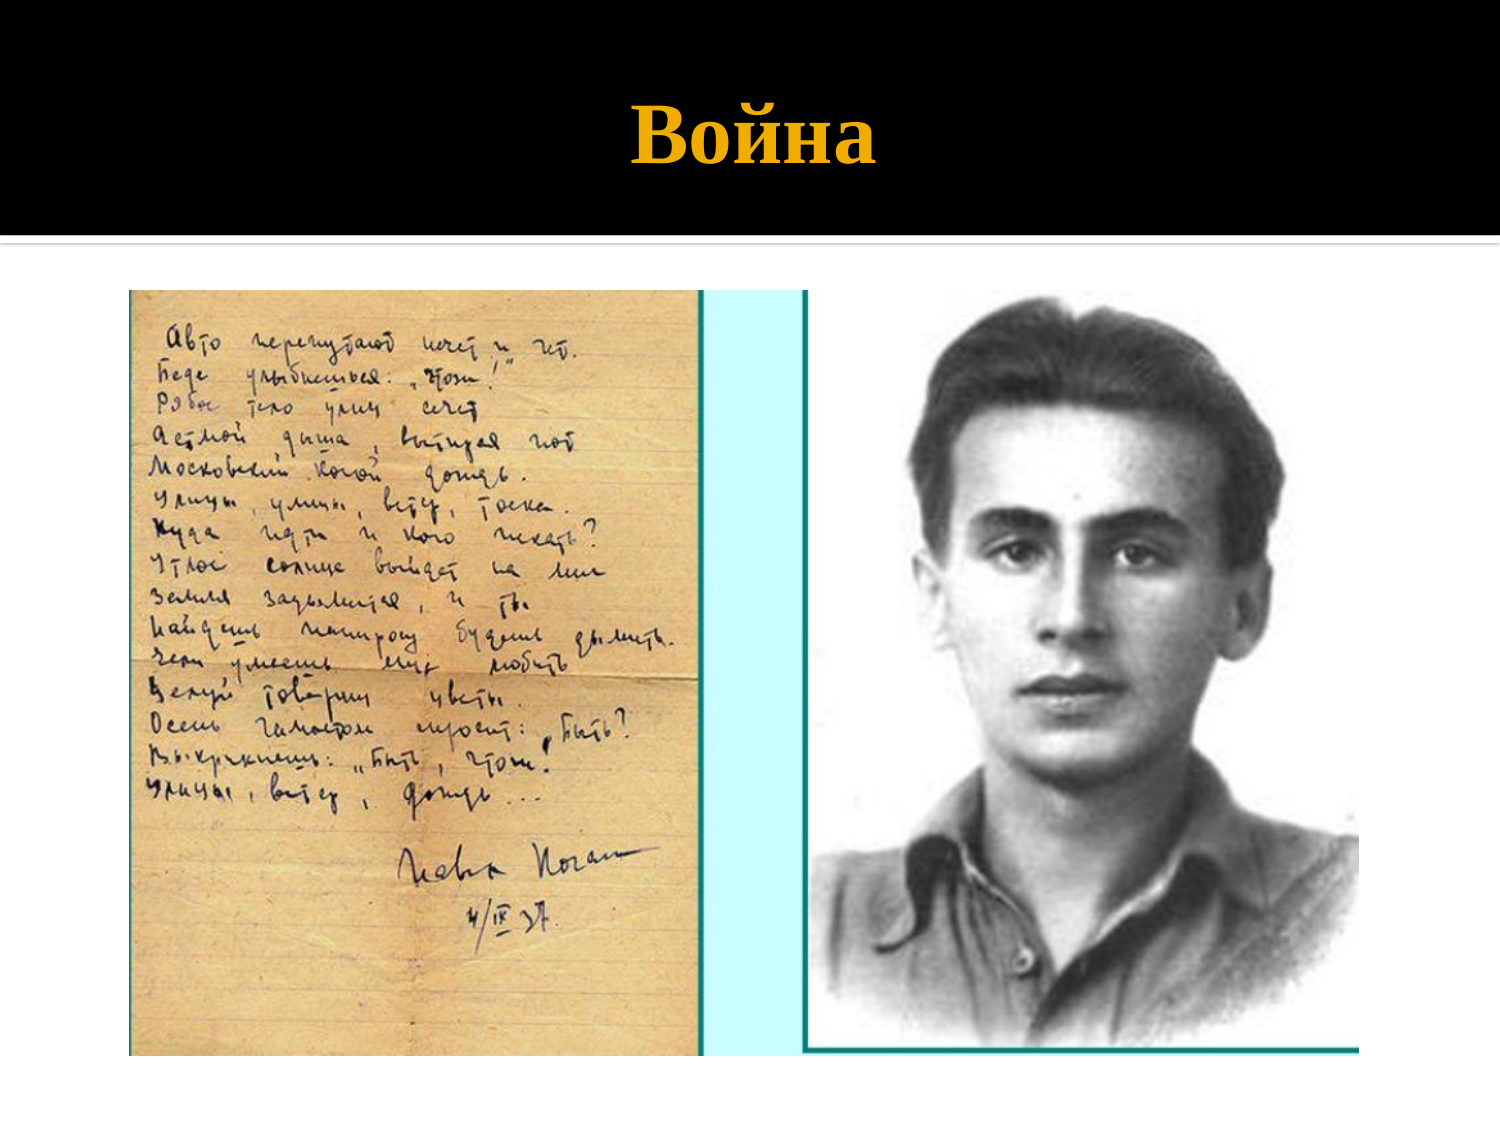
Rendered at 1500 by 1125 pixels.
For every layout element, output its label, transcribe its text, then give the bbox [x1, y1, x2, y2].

title Война [75, 25, 1425, 231]
picture [129, 290, 1359, 1056]
